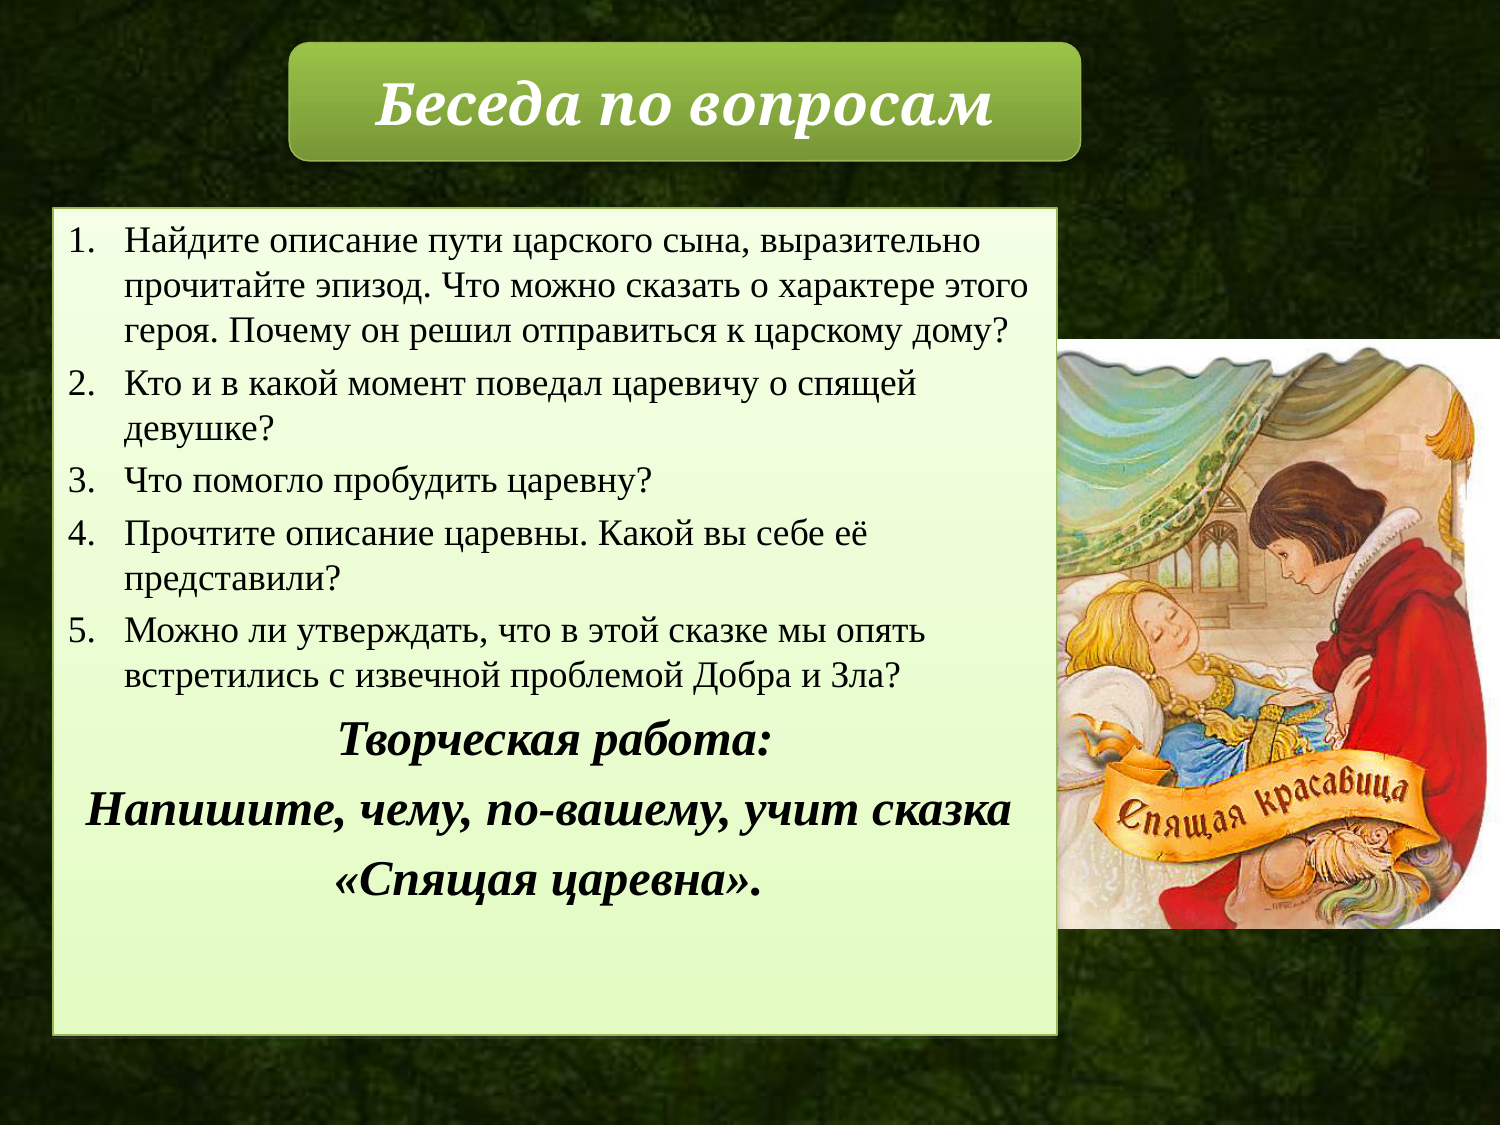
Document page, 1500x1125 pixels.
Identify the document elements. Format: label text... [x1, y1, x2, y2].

text_box Беседа по вопросам [288, 41, 1082, 162]
text_box Найдите описание пути царского сына, выразительно прочитайте эпизод. Что можно сказать о характере этого героя. Почему он решил отправиться к царскому дому? Кто и в какой момент поведал царевичу о спящей девушке? Что помогло пробудить царевну? Прочтите описание царевны. Какой вы себе её представили? Можно ли утверждать, что в этой сказке мы опять встретились с извечной проблемой Добра и Зла? Творческая работа: Напишите, чему, по-вашему, учит сказка «Спящая царевна». [53, 208, 1058, 1035]
picture [0, 0, 1500, 1125]
